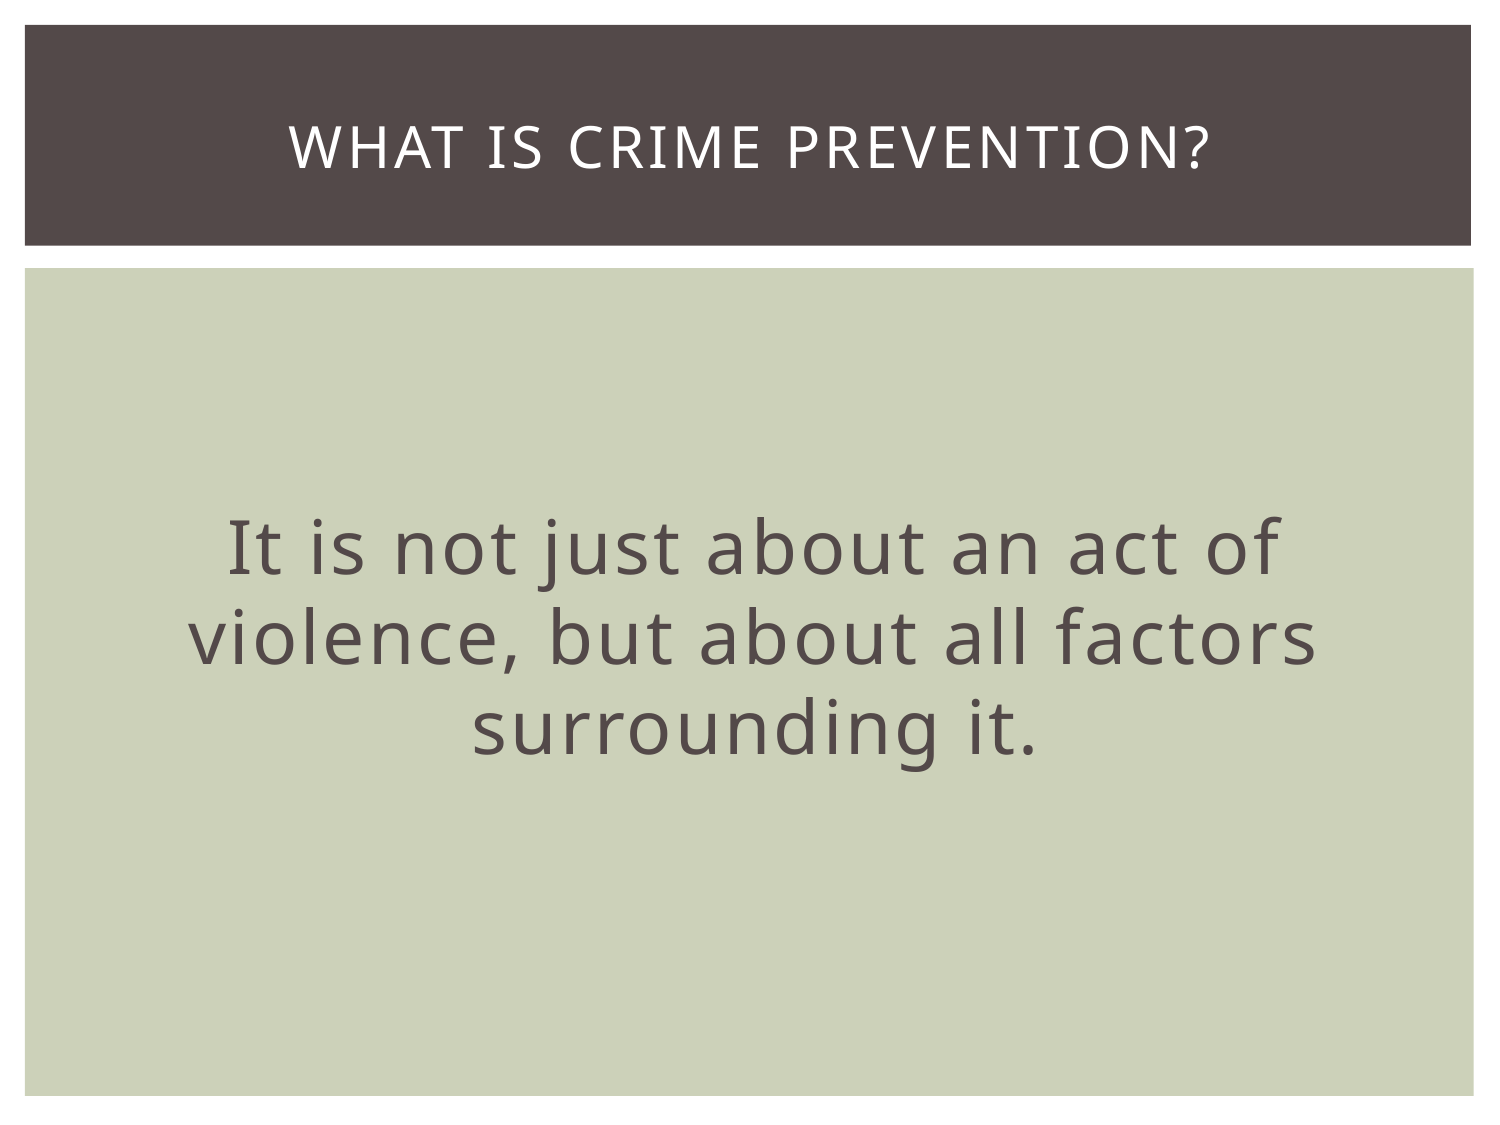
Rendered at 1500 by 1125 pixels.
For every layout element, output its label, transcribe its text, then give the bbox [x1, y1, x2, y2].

title What is Crime prevention? [62, 58, 1438, 232]
list It is not just about an act of violence, but about all factors surrounding it. [62, 281, 1442, 1005]
